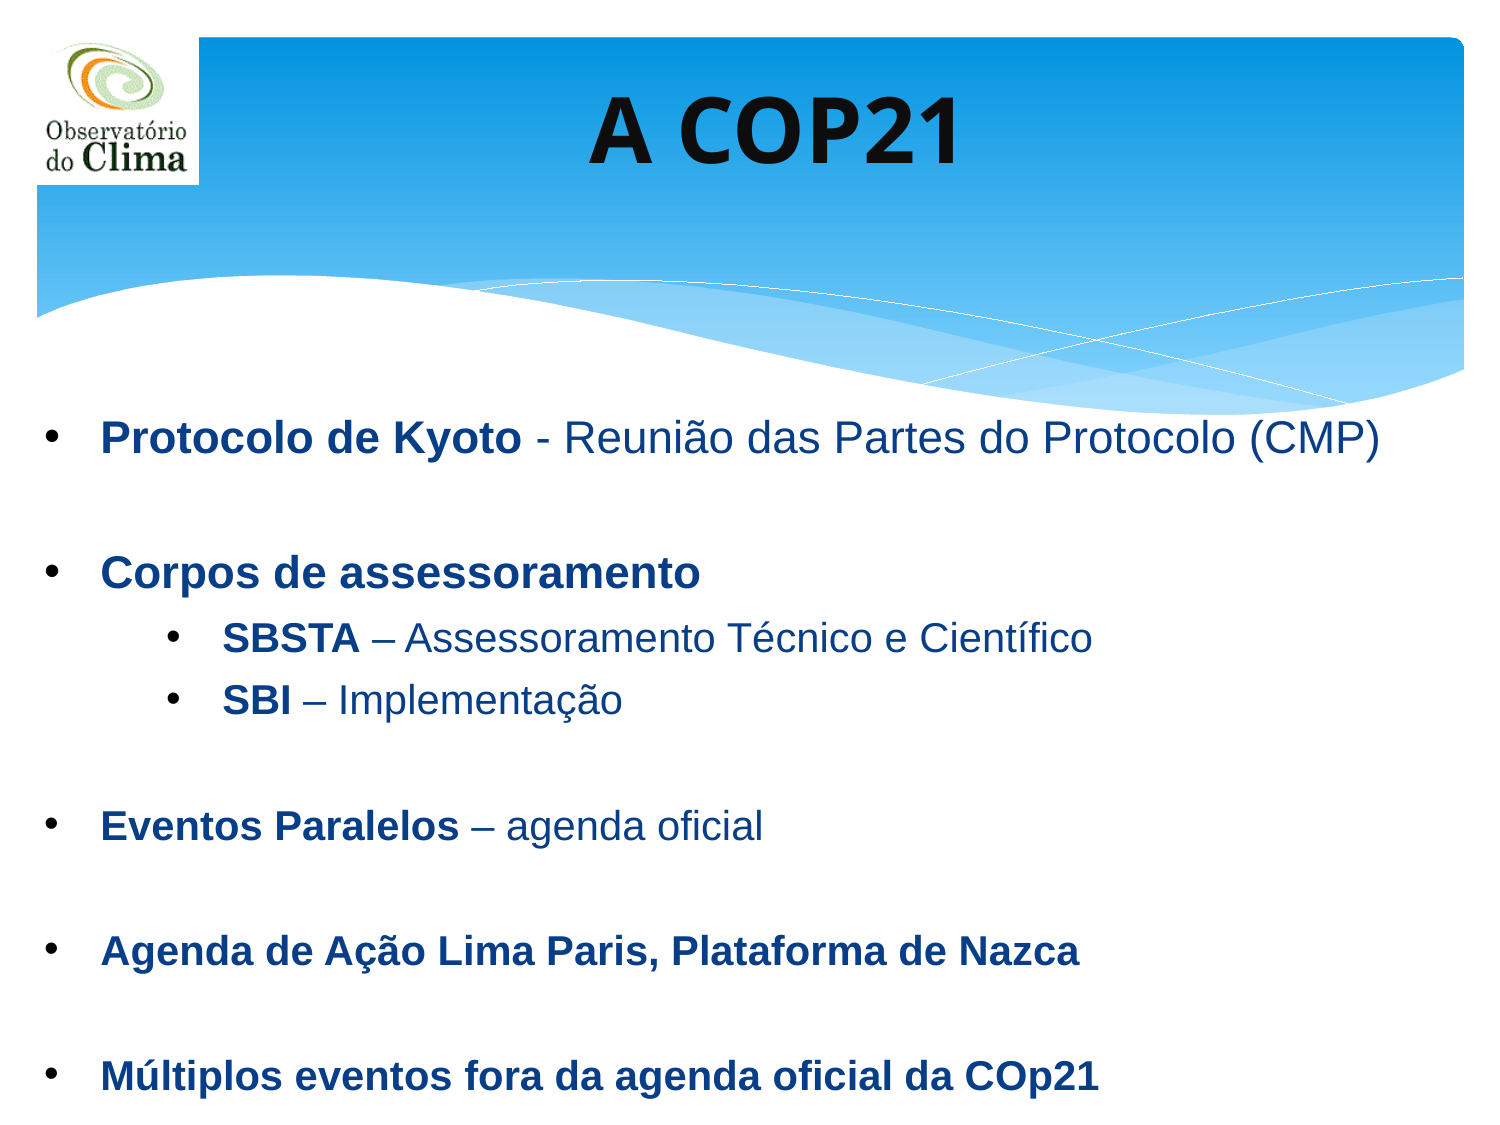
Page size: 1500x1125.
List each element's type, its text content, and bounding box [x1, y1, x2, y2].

text_box A COP21 [125, 64, 1432, 221]
text_box Protocolo de Kyoto - Reunião das Partes do Protocolo (CMP) Corpos de assessoramento SBSTA – Assessoramento Técnico e Científico SBI – Implementação Eventos Paralelos – agenda oficial Agenda de Ação Lima Paris, Plataforma de Nazca Múltiplos eventos fora da agenda oficial da COp21 [29, 400, 1500, 1113]
picture [35, 35, 200, 186]
